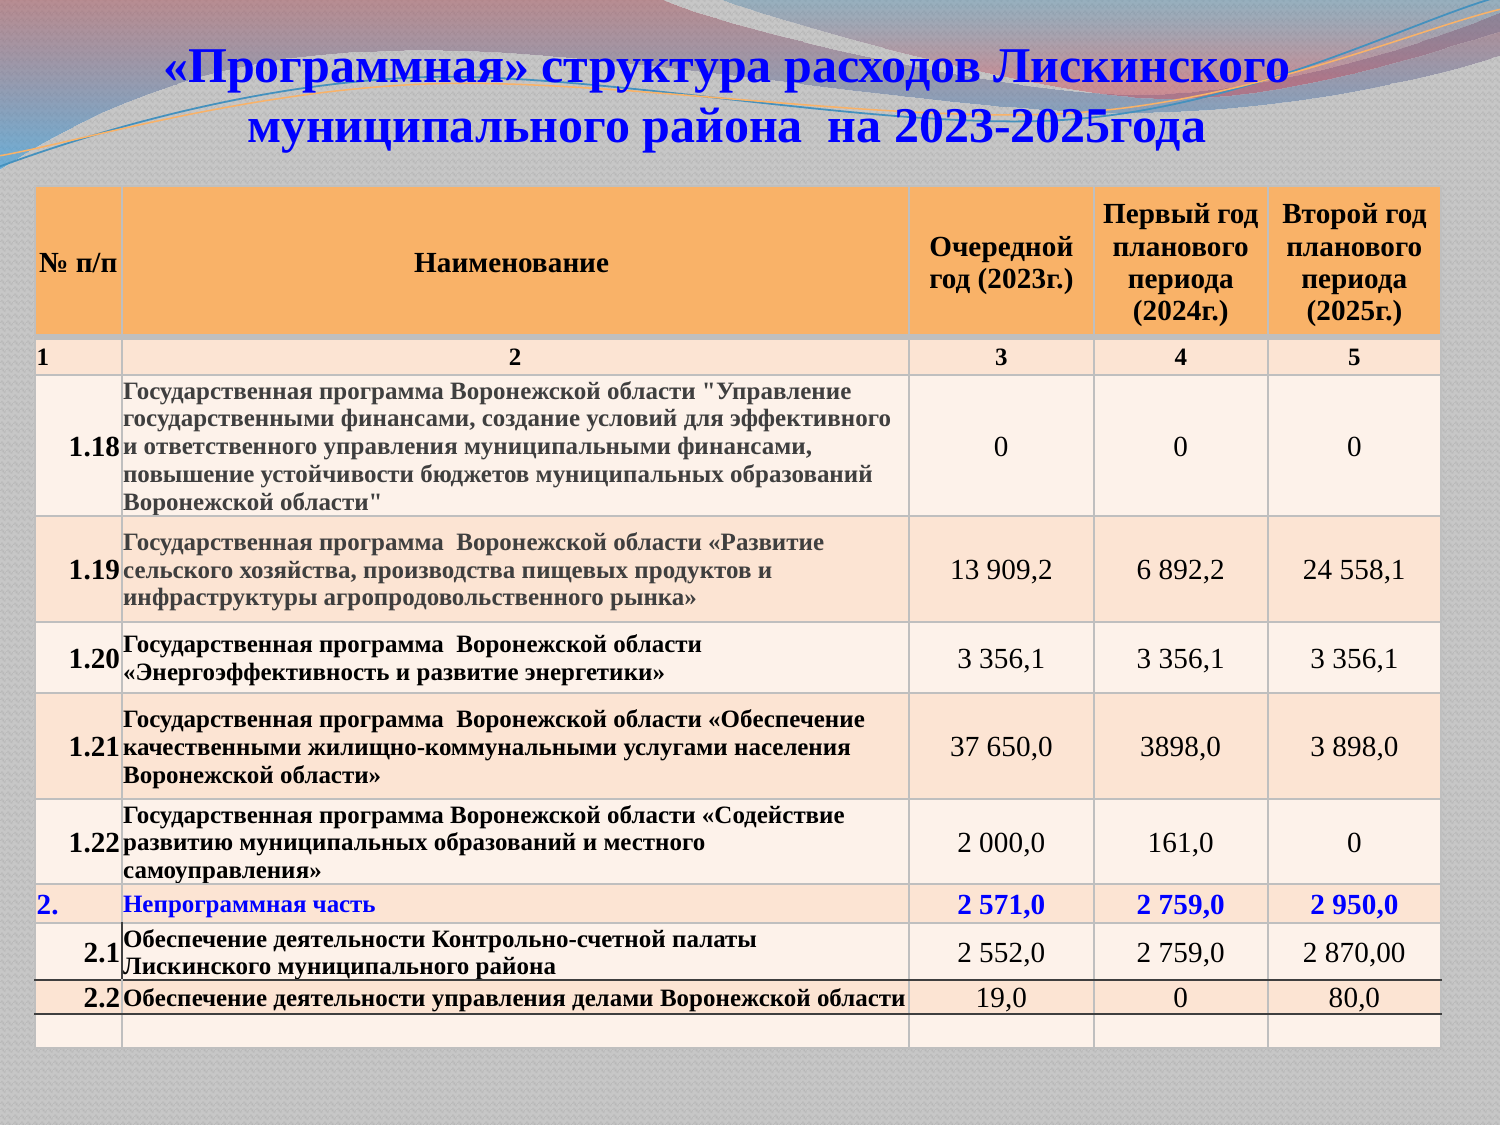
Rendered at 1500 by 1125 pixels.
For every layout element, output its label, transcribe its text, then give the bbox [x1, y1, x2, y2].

table_header № п/п [36, 187, 121, 334]
table_cell 0 [910, 376, 1093, 515]
table_cell Государственная программа Воронежской области «Содействие развитию муниципальных образований и местного самоуправления» [123, 800, 908, 883]
table_cell 2 950,0 [1269, 885, 1440, 922]
table_cell 1.18 [36, 376, 121, 515]
table_cell 0 [1095, 376, 1267, 515]
table_cell 0 [1269, 800, 1440, 883]
title «Программная» структура расходов Лискинского муниципального района на 2023-2025года [35, 35, 1418, 153]
table_cell 2 759,0 [1095, 924, 1267, 979]
table_cell 2 000,0 [910, 800, 1093, 883]
table_cell Государственная программа Воронежской области «Обеспечение качественными жилищно-коммунальными услугами населения Воронежской области» [123, 694, 908, 798]
table_cell [910, 1015, 1093, 1047]
table_cell 24 558,1 [1269, 517, 1440, 621]
table_cell 2 870,00 [1269, 924, 1440, 979]
table_cell 2.1 [36, 924, 121, 979]
table_header Второй год планового периода (2025г.) [1269, 187, 1440, 334]
table_cell 37 650,0 [910, 694, 1093, 798]
table_cell Государственная программа Воронежской области "Управление государственными финансами, создание условий для эффективного и ответственного управления муниципальными финансами, повышение устойчивости бюджетов муниципальных образований Воронежской области" [123, 376, 908, 515]
table_header Наименование [123, 187, 908, 334]
table_cell [36, 1015, 121, 1047]
table_cell 19,0 [910, 981, 1093, 1013]
table_cell 2 552,0 [910, 924, 1093, 979]
table_cell 3 356,1 [910, 623, 1093, 692]
table_cell 2 571,0 [910, 885, 1093, 922]
table_cell Обеспечение деятельности управления делами Воронежской области [123, 981, 908, 1013]
table_cell Обеспечение деятельности Контрольно-счетной палаты Лискинского муниципального района [123, 924, 908, 979]
table_cell 1.20 [36, 623, 121, 692]
table_header Очередной год (2023г.) [910, 187, 1093, 334]
table_cell Непрограммная часть [123, 885, 908, 922]
table_cell 2 [123, 340, 908, 374]
table_header Первый год планового периода (2024г.) [1095, 187, 1267, 334]
table_cell 4 [1095, 340, 1267, 374]
table_cell [1095, 1015, 1267, 1047]
table_cell Государственная программа Воронежской области «Энергоэффективность и развитие энергетики» [123, 623, 908, 692]
table_cell 5 [1269, 340, 1440, 374]
table_cell 0 [1269, 376, 1440, 515]
table_cell 161,0 [1095, 800, 1267, 883]
table_cell 80,0 [1269, 981, 1440, 1013]
table_cell 6 892,2 [1095, 517, 1267, 621]
table_cell 2. [36, 885, 121, 922]
table_cell 3 898,0 [1269, 694, 1440, 798]
table_cell [1269, 1015, 1440, 1047]
table_cell 1.19 [36, 517, 121, 621]
table_cell 3 [910, 340, 1093, 374]
table_cell 2 759,0 [1095, 885, 1267, 922]
table_cell 3 356,1 [1095, 623, 1267, 692]
table_cell [123, 1015, 908, 1047]
table_cell 1.22 [36, 800, 121, 883]
table_cell 3898,0 [1095, 694, 1267, 798]
table_cell 3 356,1 [1269, 623, 1440, 692]
table_cell 13 909,2 [910, 517, 1093, 621]
table_cell 2.2 [36, 981, 121, 1013]
table_cell 0 [1095, 981, 1267, 1013]
table_cell 1.21 [36, 694, 121, 798]
table_cell 1 [36, 340, 121, 374]
table_cell Государственная программа Воронежской области «Развитие сельского хозяйства, производства пищевых продуктов и инфраструктуры агропродовольственного рынка» [123, 517, 908, 621]
